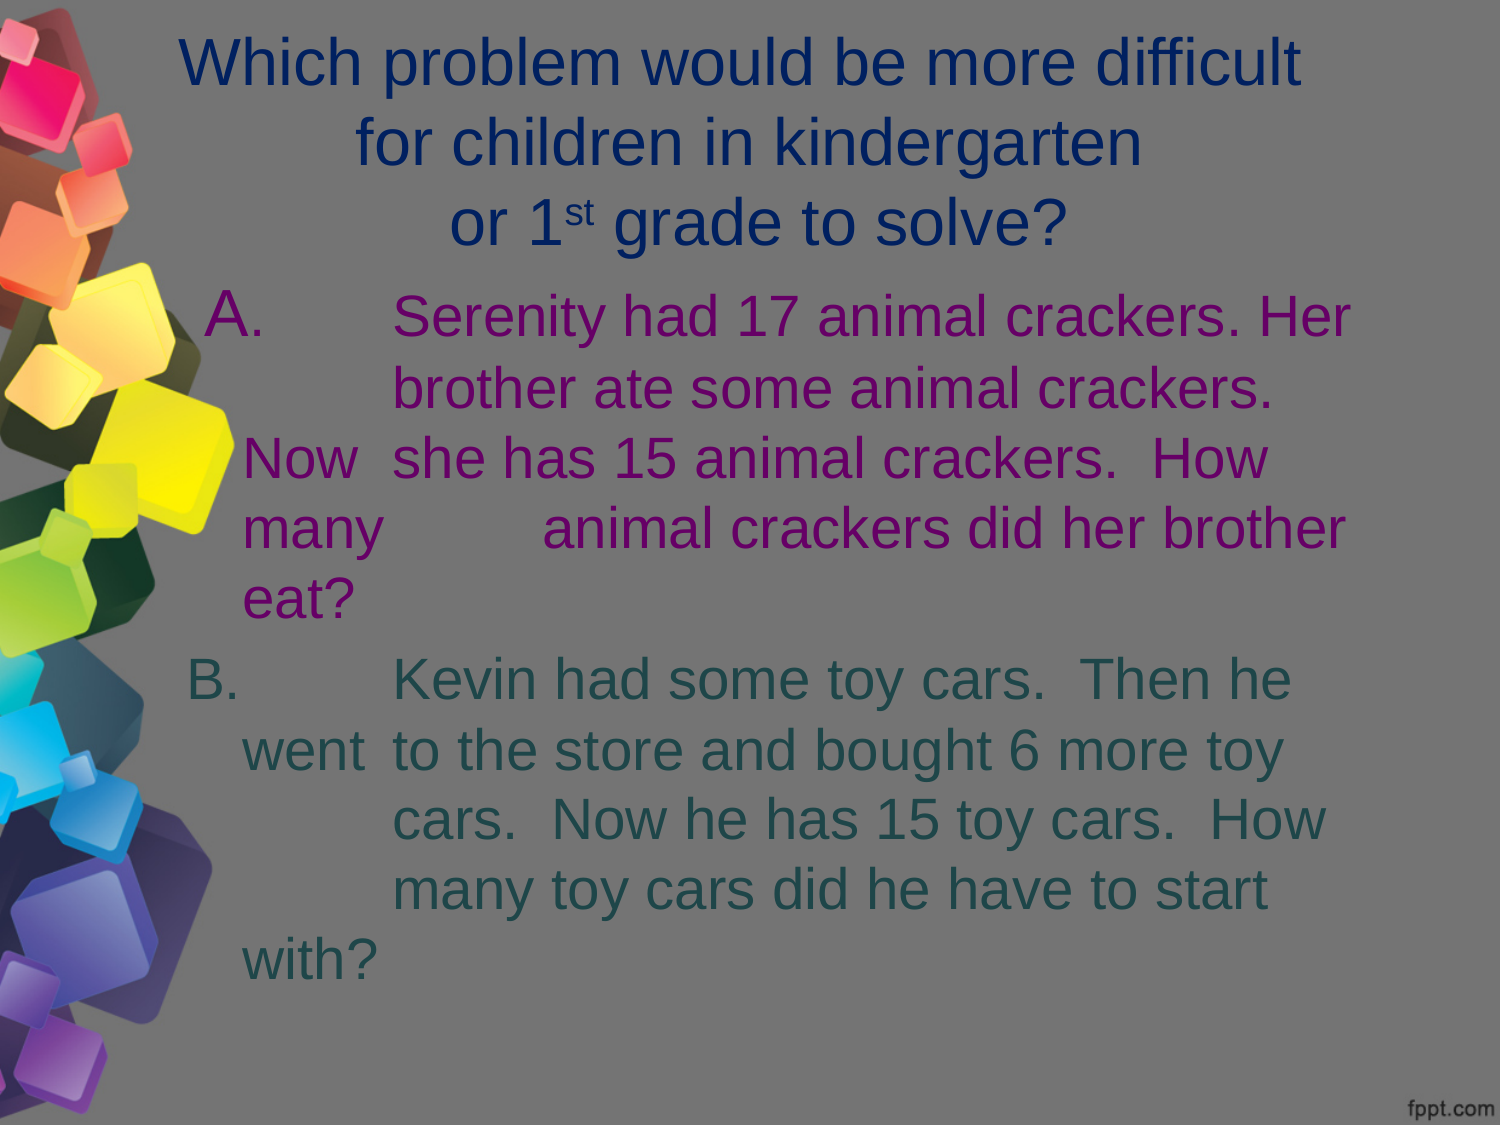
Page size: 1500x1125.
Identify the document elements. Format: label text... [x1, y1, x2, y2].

title Which problem would be more difficult for children in kindergarten or 1st grade to solve? [74, 44, 1426, 233]
picture [0, 797, 7, 815]
picture [0, 0, 1500, 1125]
list A. Serenity had 17 animal crackers. Her brother ate some animal crackers. Now she has 15 animal crackers. How many animal crackers did her brother eat? B. Kevin had some toy cars. Then he went to the store and bought 6 more toy cars. Now he has 15 toy cars. How many toy cars did he have to start with? [170, 262, 1426, 1006]
